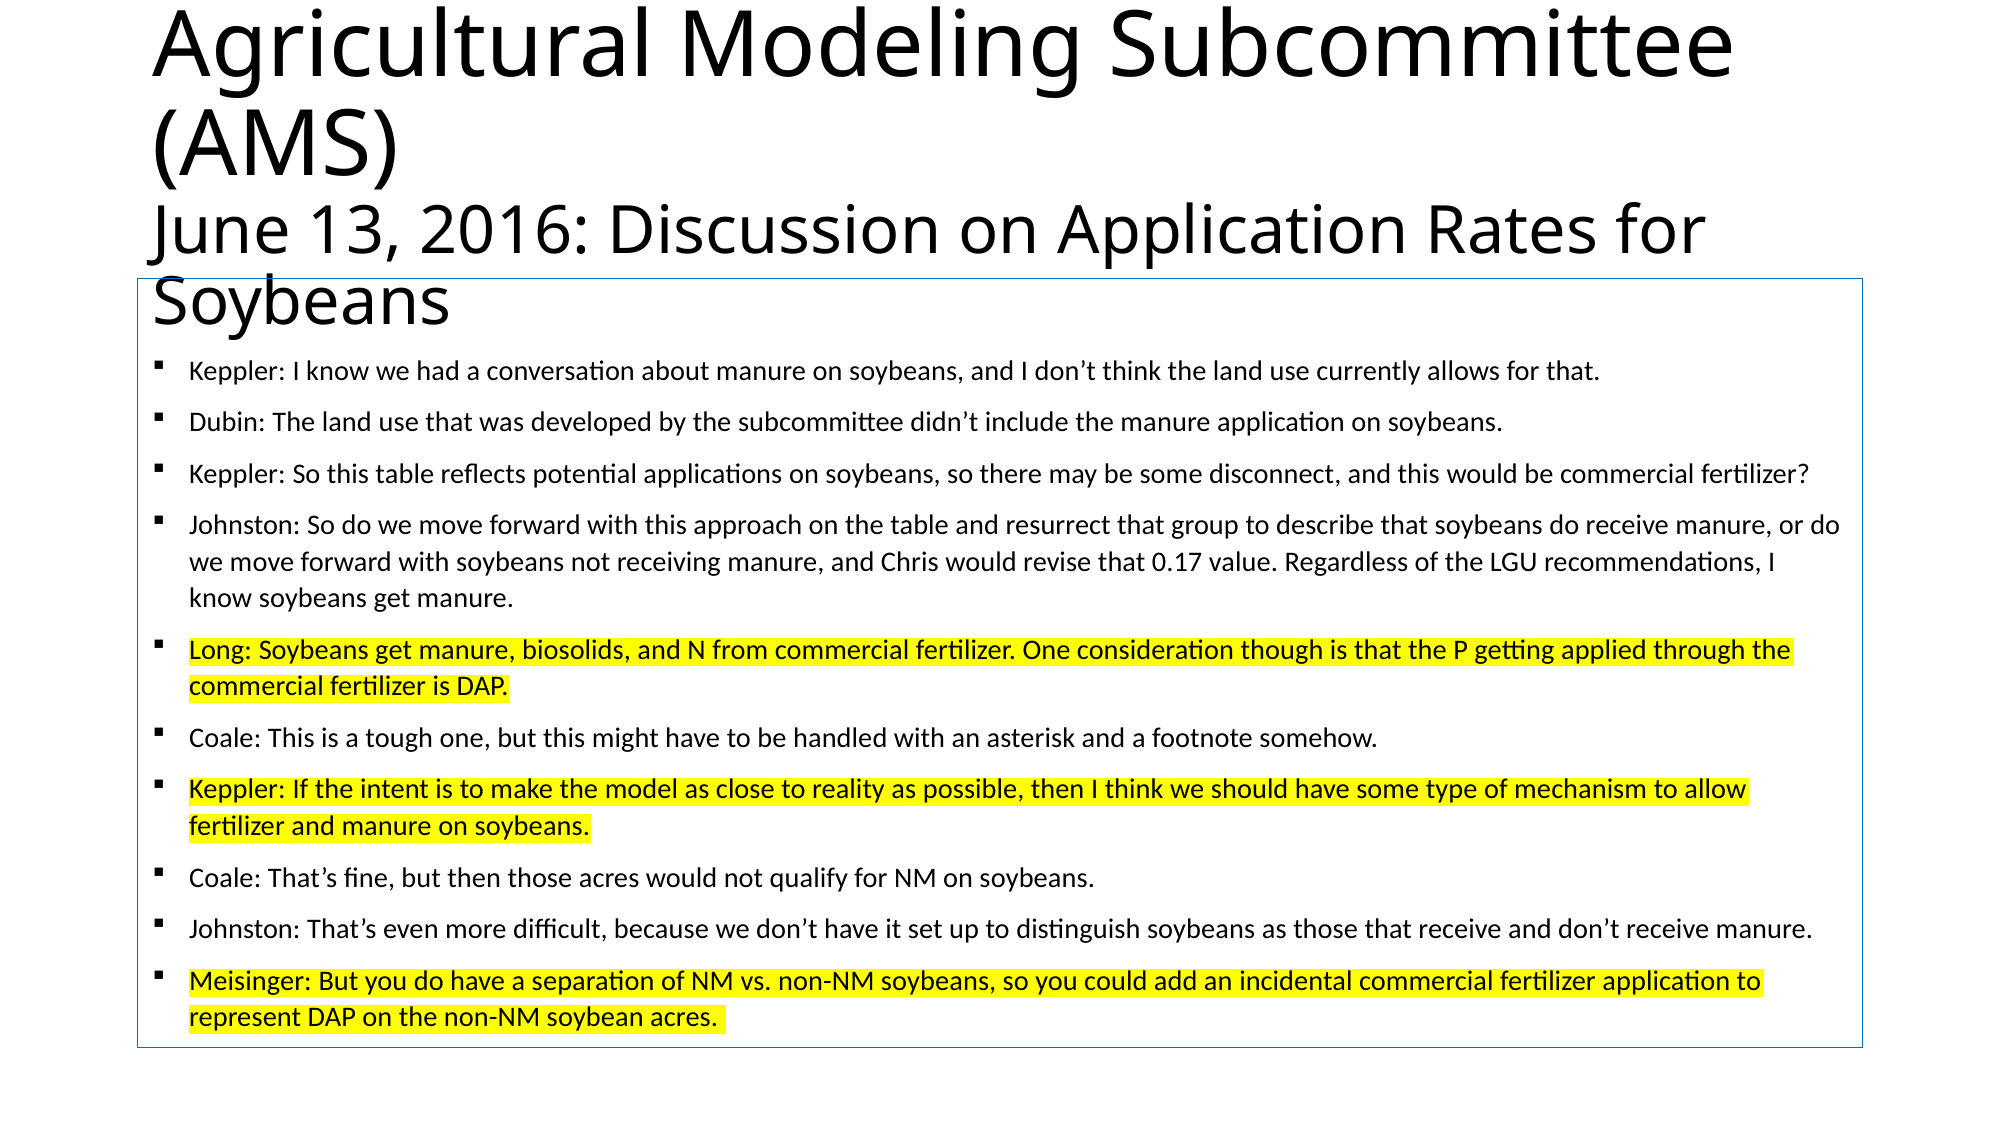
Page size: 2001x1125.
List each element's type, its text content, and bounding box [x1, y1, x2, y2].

list Keppler: I know we had a conversation about manure on soybeans, and I don’t think the land use currently allows for that. Dubin: The land use that was developed by the subcommittee didn’t include the manure application on soybeans. Keppler: So this table reflects potential applications on soybeans, so there may be some disconnect, and this would be commercial fertilizer? Johnston: So do we move forward with this approach on the table and resurrect that group to describe that soybeans do receive manure, or do we move forward with soybeans not receiving manure, and Chris would revise that 0.17 value. Regardless of the LGU recommendations, I know soybeans get manure. Long: Soybeans get manure, biosolids, and N from commercial fertilizer. One consideration though is that the P getting applied through the commercial fertilizer is DAP. Coale: This is a tough one, but this might have to be handled with an asterisk and a footnote somehow. Keppler: If the intent is to make the model as close to reality as possible, then I think we should have some type of mechanism to allow fertilizer and manure on soybeans. Coale: That’s fine, but then those acres would not qualify for NM on soybeans. Johnston: That’s even more difficult, because we don’t have it set up to distinguish soybeans as those that receive and don’t receive manure. Meisinger: But you do have a separation of NM vs. non-NM soybeans, so you could add an incidental commercial fertilizer application to represent DAP on the non-NM soybean acres. [137, 278, 1863, 1048]
title Agricultural Modeling Subcommittee (AMS) June 13, 2016: Discussion on Application Rates for Soybeans [137, 59, 1863, 278]
